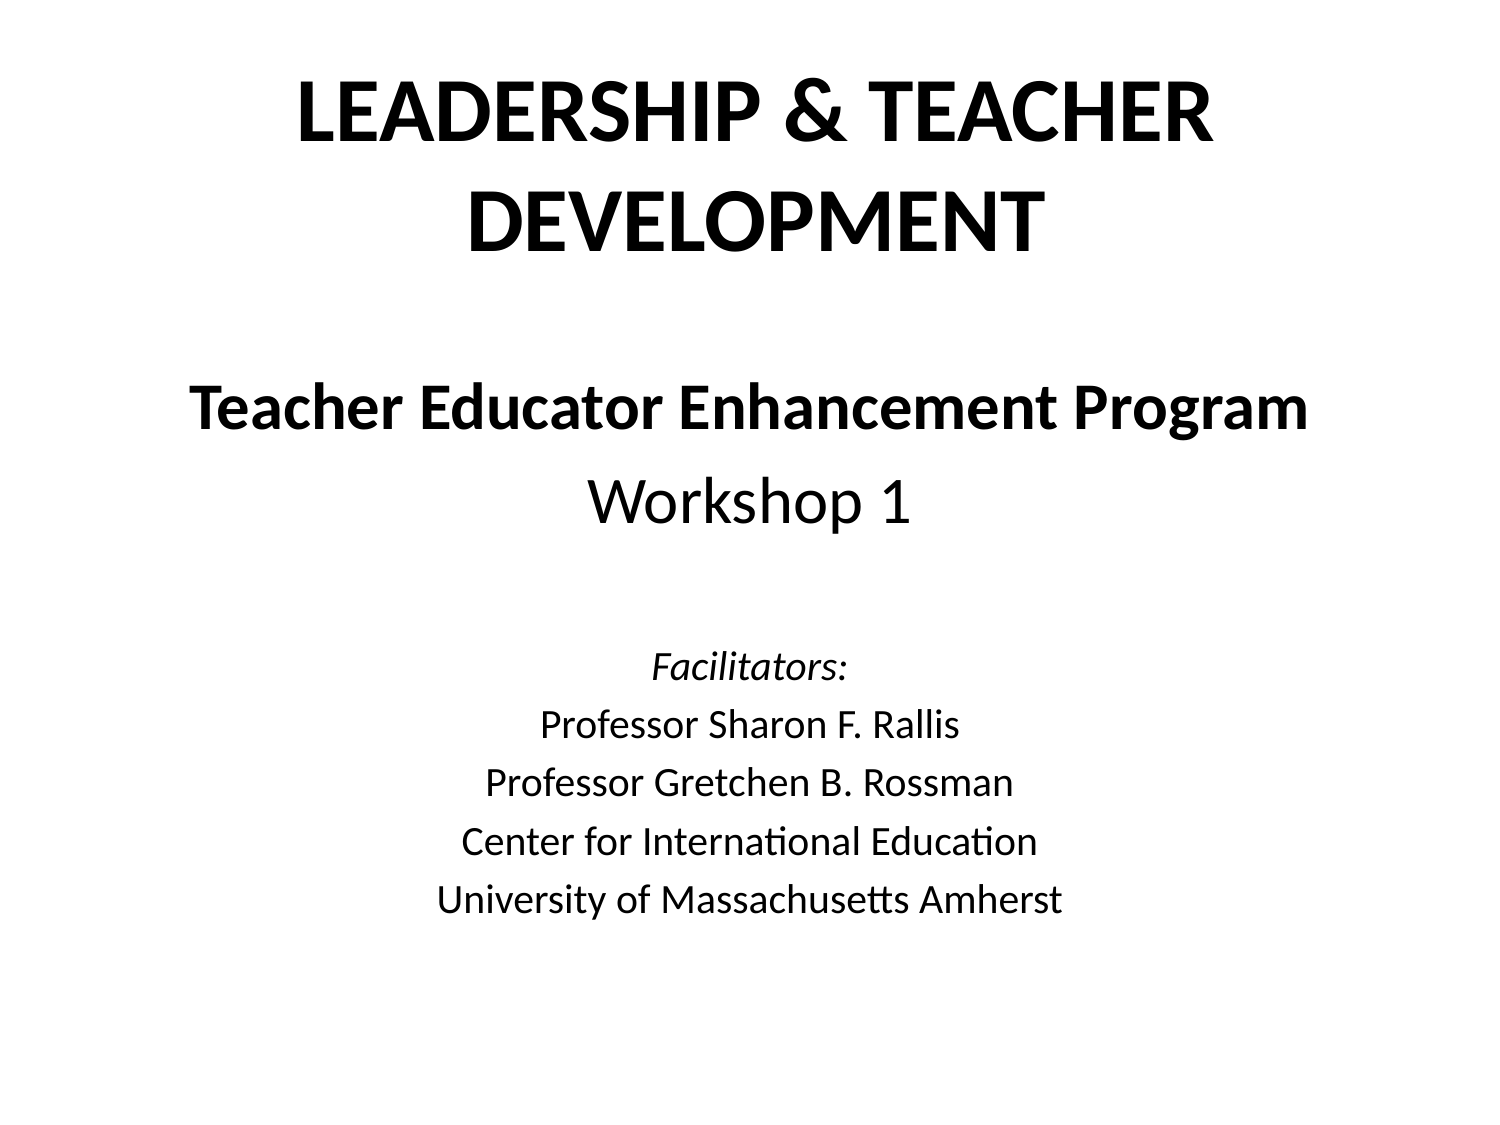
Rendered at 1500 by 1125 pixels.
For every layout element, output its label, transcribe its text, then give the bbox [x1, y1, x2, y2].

list Teacher Educator Enhancement Program Workshop 1 Facilitators: Professor Sharon F. Rallis Professor Gretchen B. Rossman Center for International Education University of Massachusetts Amherst [75, 262, 1425, 1005]
title LEADERSHIP & TEACHER DEVELOPMENT [87, 45, 1425, 262]
